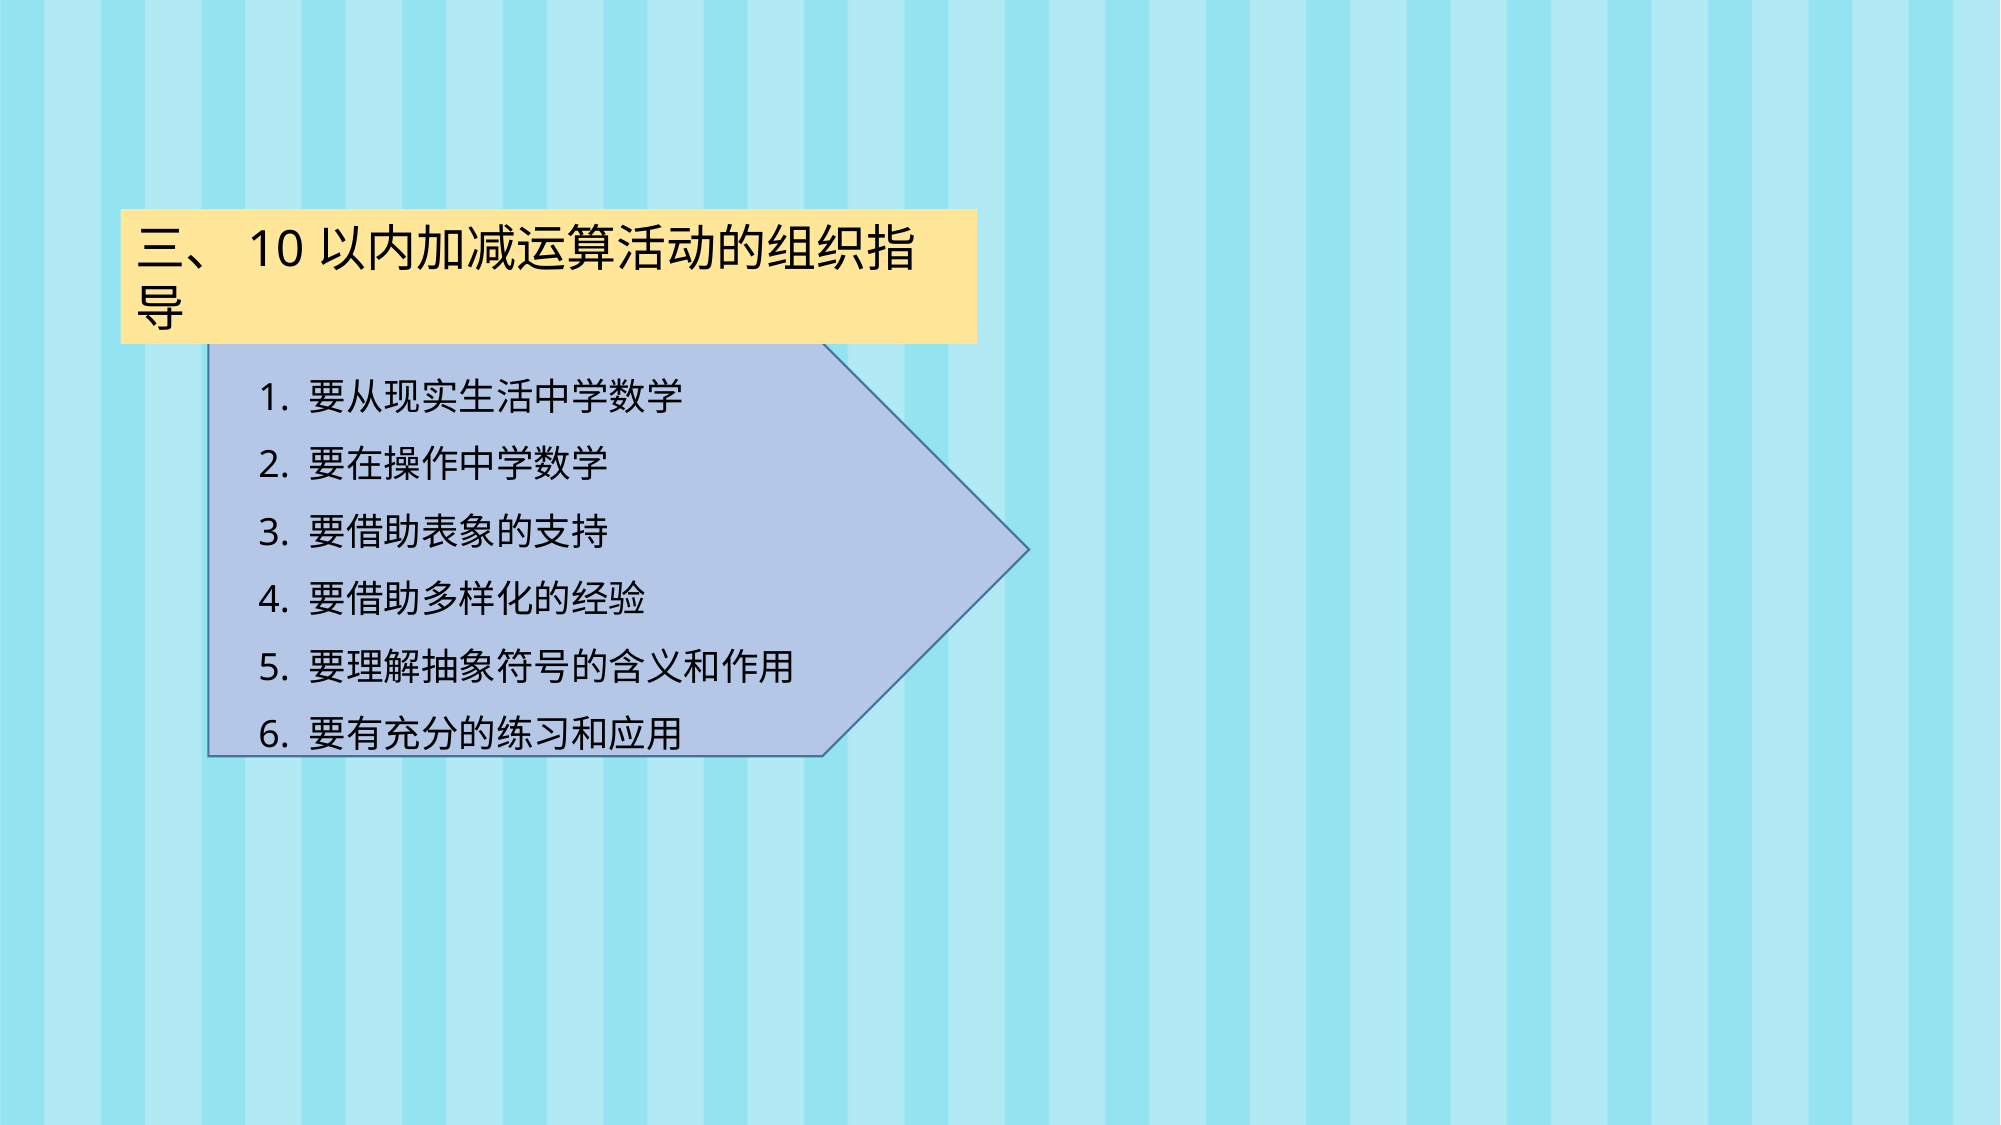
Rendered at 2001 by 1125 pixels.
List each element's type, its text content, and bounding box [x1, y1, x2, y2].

text_box 三、10以内加减运算活动的组织指导 [120, 209, 978, 344]
text_box [207, 344, 243, 758]
text_box [854, 372, 1031, 727]
picture [0, 0, 2000, 1125]
text_box 1. 要从现实生活中学数学 2. 要在操作中学数学 3. 要借助表象的支持 4. 要借助多样化的经验 5. 要理解抽象符号的含义和作用 6. 要有充分的练习和应用 [243, 342, 854, 763]
